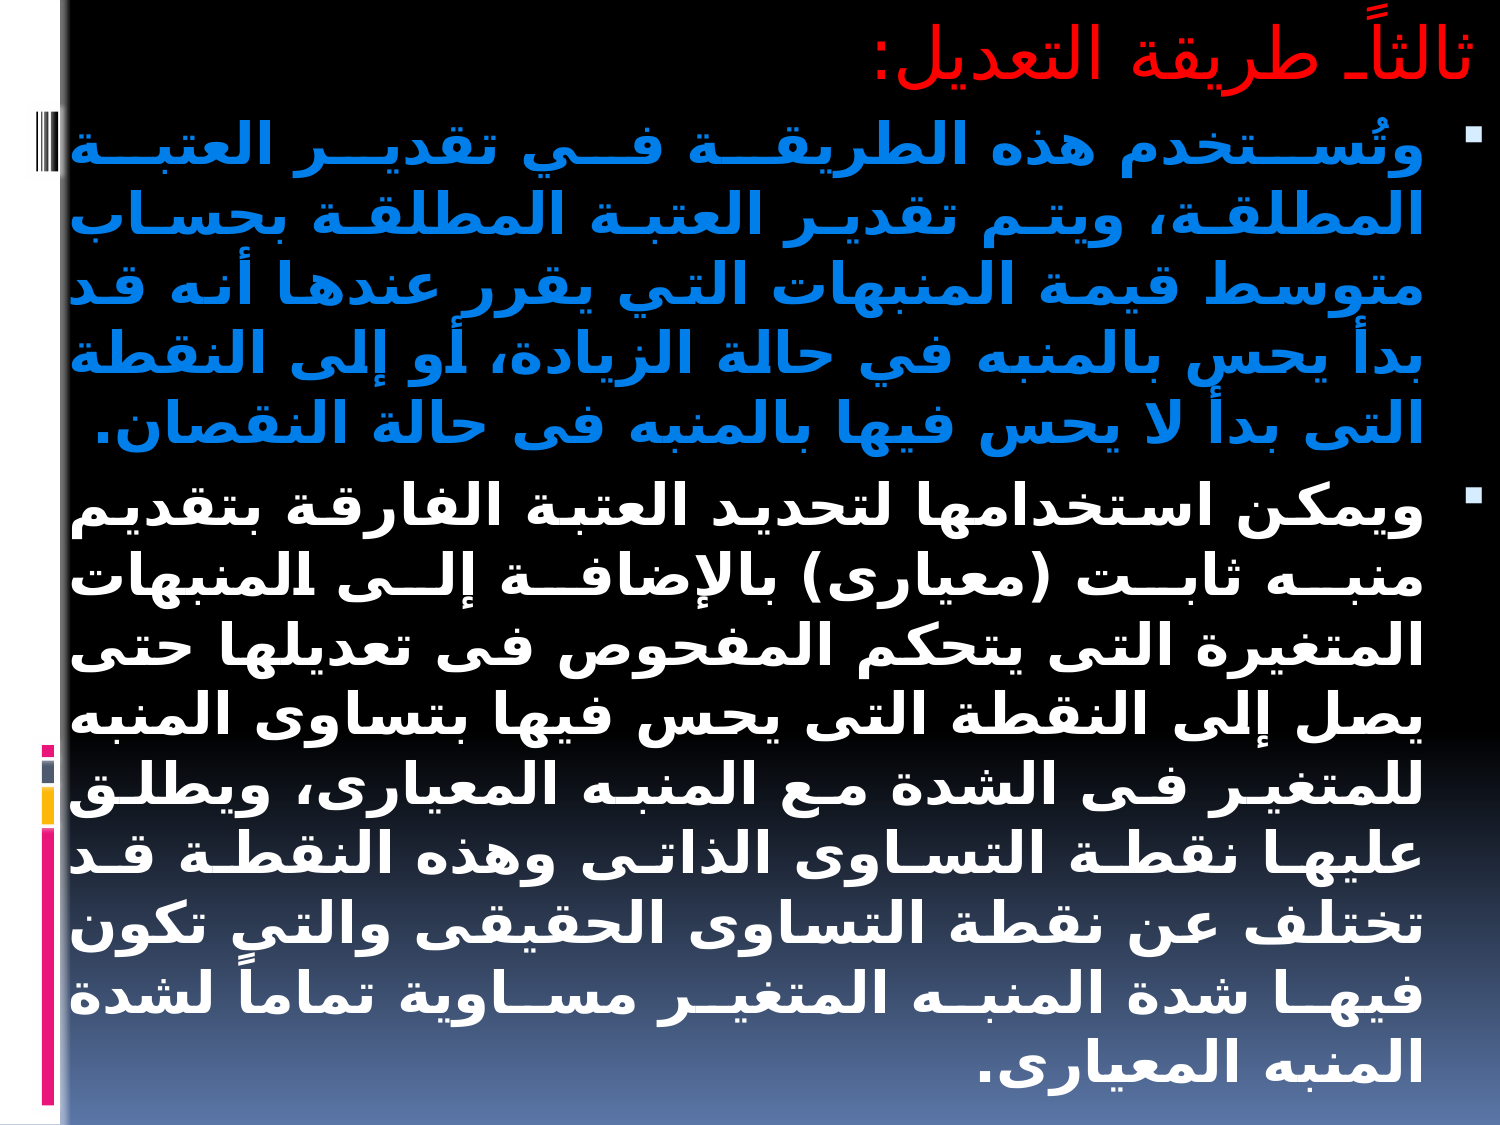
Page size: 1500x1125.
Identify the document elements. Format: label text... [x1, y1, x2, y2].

list ثالثاًـ طريقة التعديل: وتُستخدم هذه الطريقة في تقدير العتبة المطلقة، ويتم تقدير العتبة المطلقة بحساب متوسط قيمة المنبهات التي يقرر عندها أنه قد بدأ يحس بالمنبه في حالة الزيادة، أو إلى النقطة التى بدأ لا يحس فيها بالمنبه فى حالة النقصان. ويمكن استخدامها لتحديد العتبة الفارقة بتقديم منبه ثابت (معيارى) بالإضافة إلى المنبهات المتغيرة التى يتحكم المفحوص فى تعديلها حتى يصل إلى النقطة التى يحس فيها بتساوى المنبه للمتغير فى الشدة مع المنبه المعيارى، ويطلق عليها نقطة التساوى الذاتى وهذه النقطة قد تختلف عن نقطة التساوى الحقيقى والتى تكون فيها شدة المنبه المتغير مساوية تماماً لشدة المنبه المعيارى. [53, 0, 1500, 1125]
